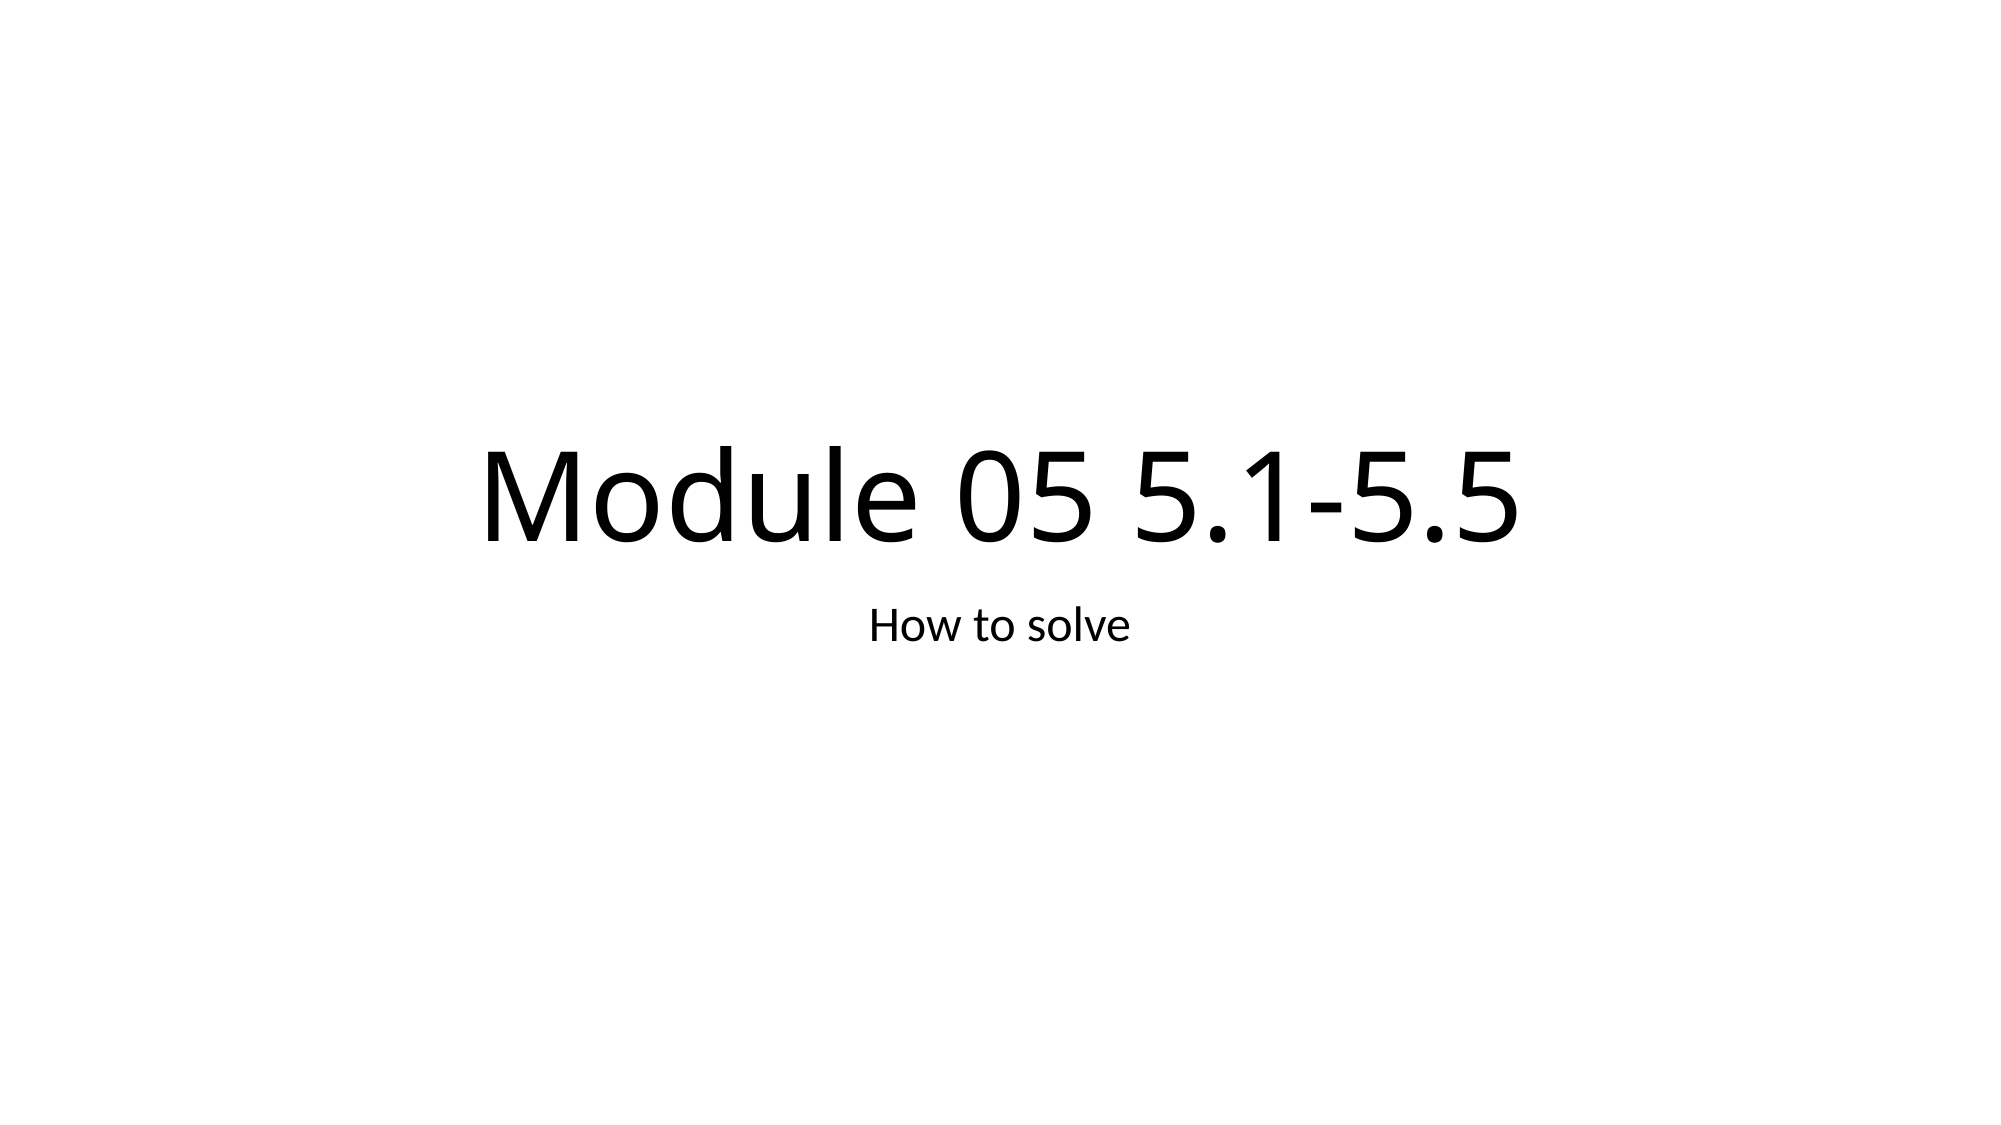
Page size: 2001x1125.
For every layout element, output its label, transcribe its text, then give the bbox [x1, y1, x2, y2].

subtitle How to solve [249, 590, 1750, 863]
title Module 05 5.1-5.5 [249, 184, 1750, 576]
